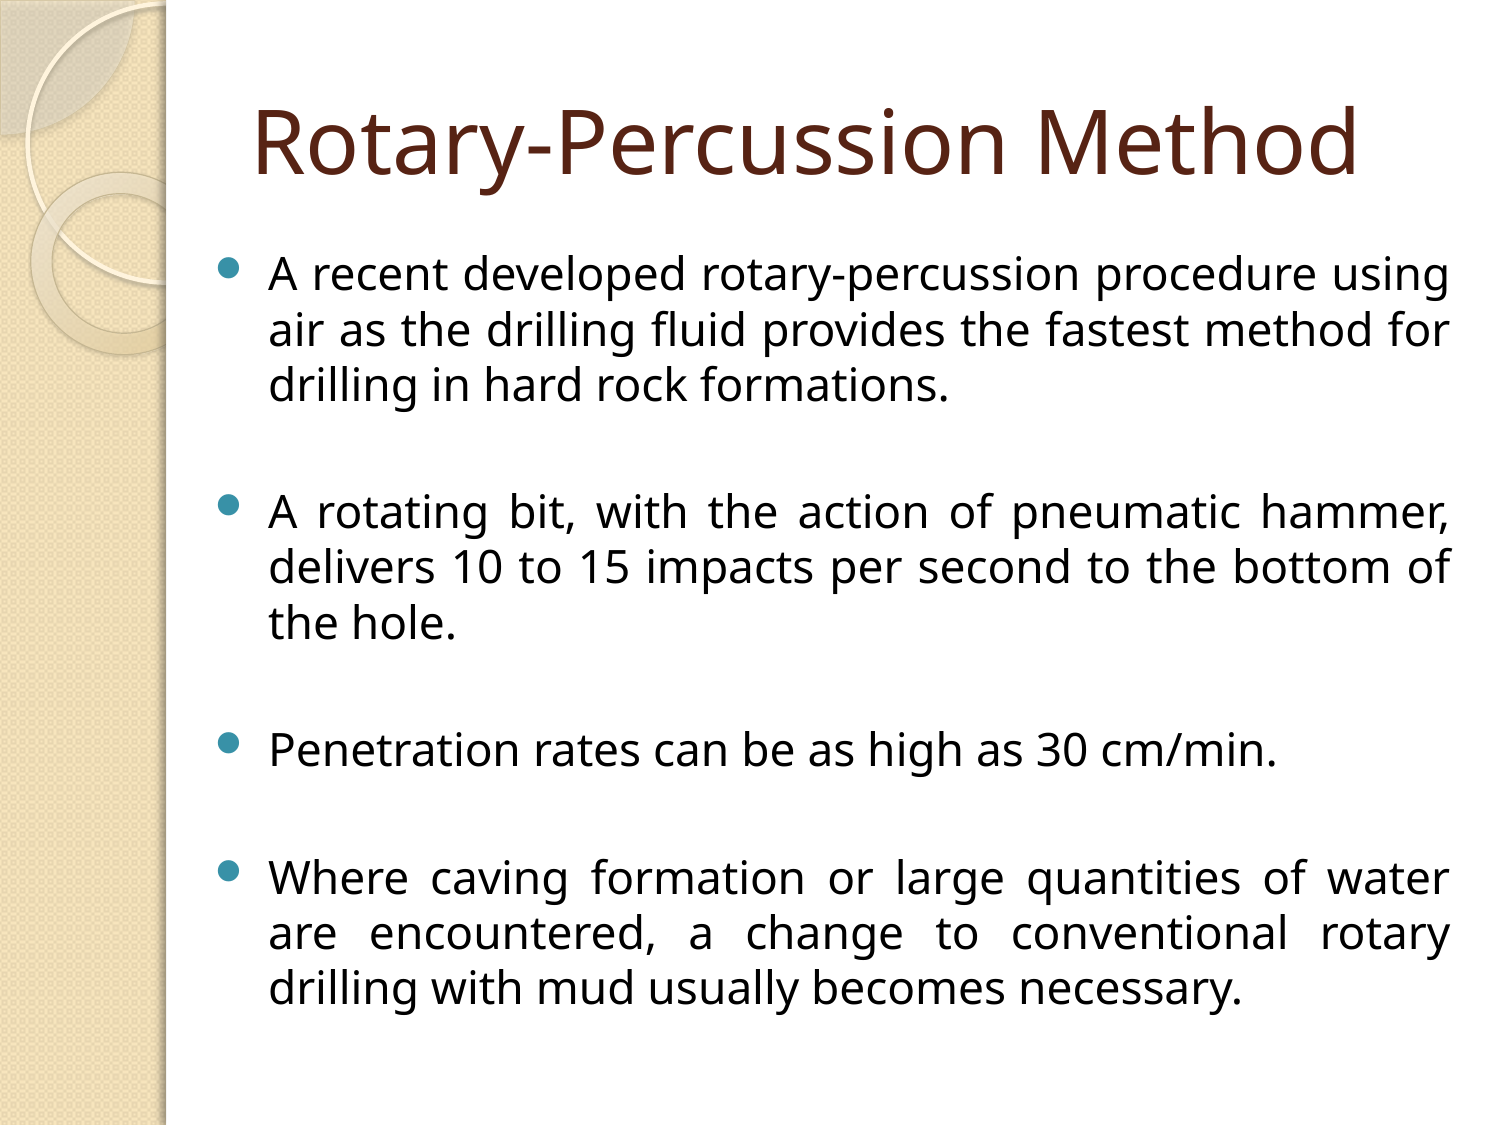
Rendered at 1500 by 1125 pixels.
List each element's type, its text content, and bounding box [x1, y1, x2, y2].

list A recent developed rotary-percussion procedure using air as the drilling fluid provides the fastest method for drilling in hard rock formations. A rotating bit, with the action of pneumatic hammer, delivers 10 to 15 impacts per second to the bottom of the hole. Penetration rates can be as high as 30 cm/min. Where caving formation or large quantities of water are encountered, a change to conventional rotary drilling with mud usually becomes necessary. [200, 237, 1466, 1025]
title Rotary-Percussion Method [235, 45, 1466, 233]
